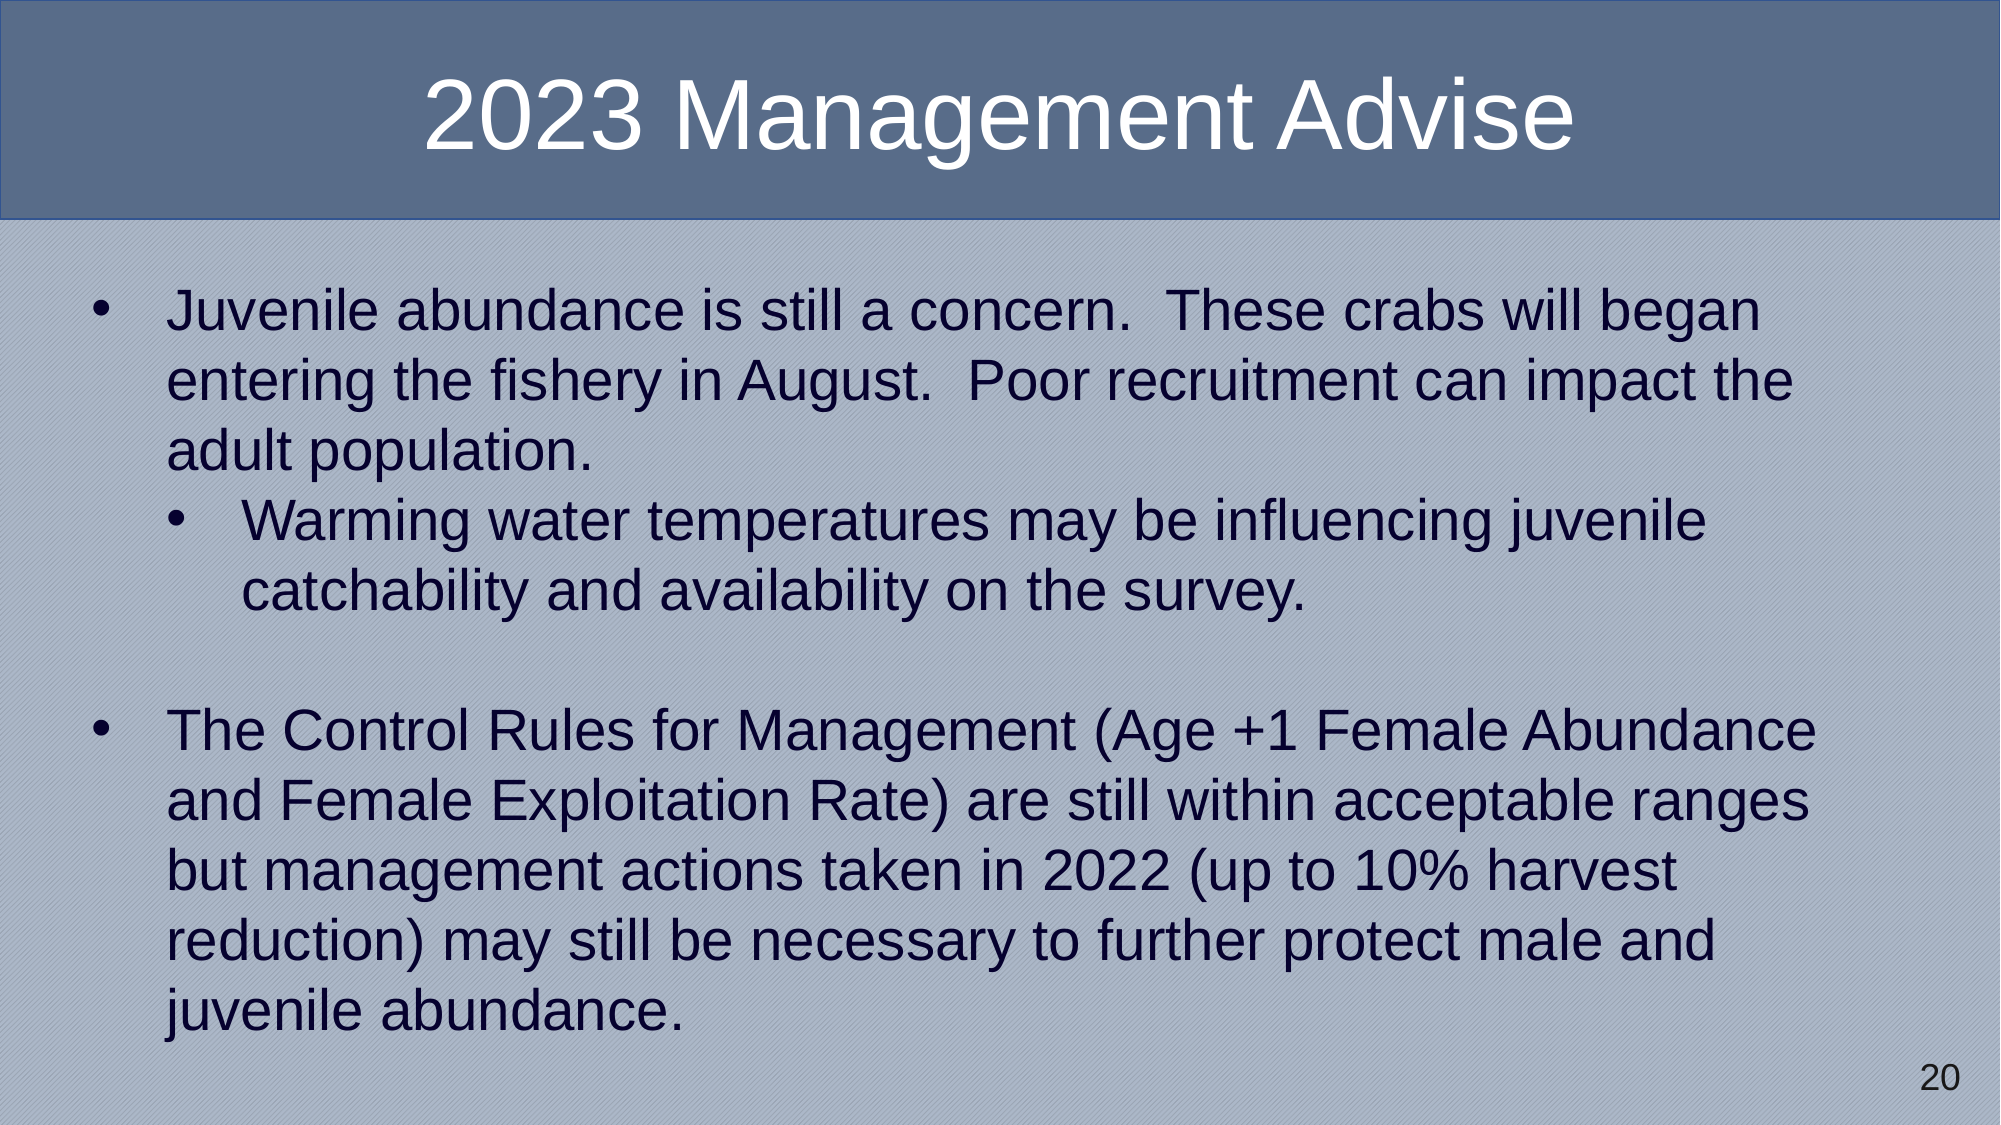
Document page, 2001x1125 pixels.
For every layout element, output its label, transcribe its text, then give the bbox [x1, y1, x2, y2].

slide_number 20 [1526, 1045, 1977, 1106]
text_box 2023 Management Advise [0, 0, 2000, 220]
text_box Juvenile abundance is still a concern. These crabs will began entering the fishery in August. Poor recruitment can impact the adult population. Warming water temperatures may be influencing juvenile catchability and availability on the survey. The Control Rules for Management (Age +1 Female Abundance and Female Exploitation Rate) are still within acceptable ranges but management actions taken in 2022 (up to 10% harvest reduction) may still be necessary to further protect male and juvenile abundance. [76, 264, 1924, 1050]
